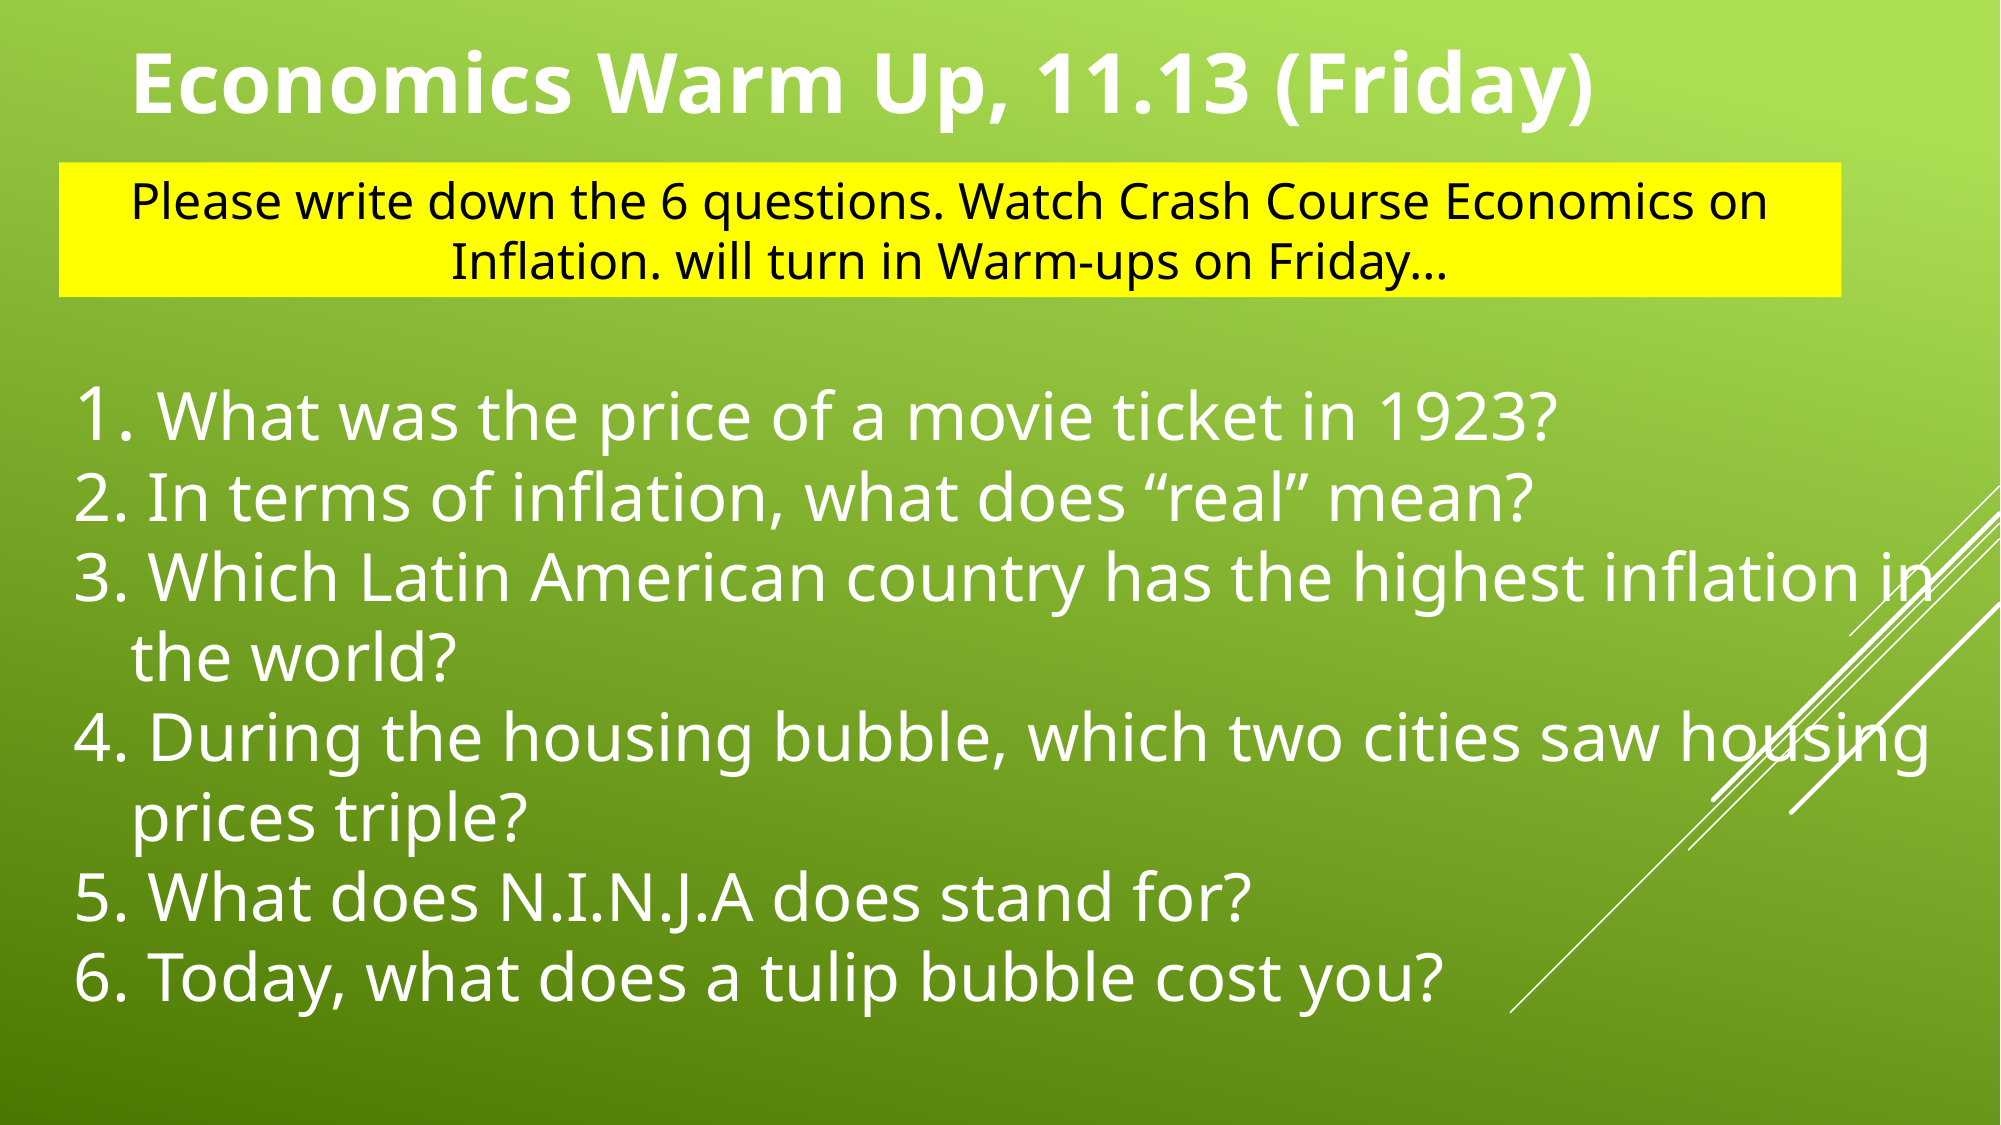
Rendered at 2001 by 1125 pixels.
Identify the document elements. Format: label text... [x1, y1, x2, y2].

text_box Please write down the 6 questions. Watch Crash Course Economics on Inflation. will turn in Warm-ups on Friday… [59, 162, 1842, 298]
text_box Economics Warm Up, 11.13 (Friday) [118, 24, 1858, 137]
text_box What was the price of a movie ticket in 1923? In terms of inflation, what does “real” mean? Which Latin American country has the highest inflation in the world? During the housing bubble, which two cities saw housing prices triple? What does N.I.N.J.A does stand for? Today, what does a tulip bubble cost you? [59, 357, 1969, 1125]
